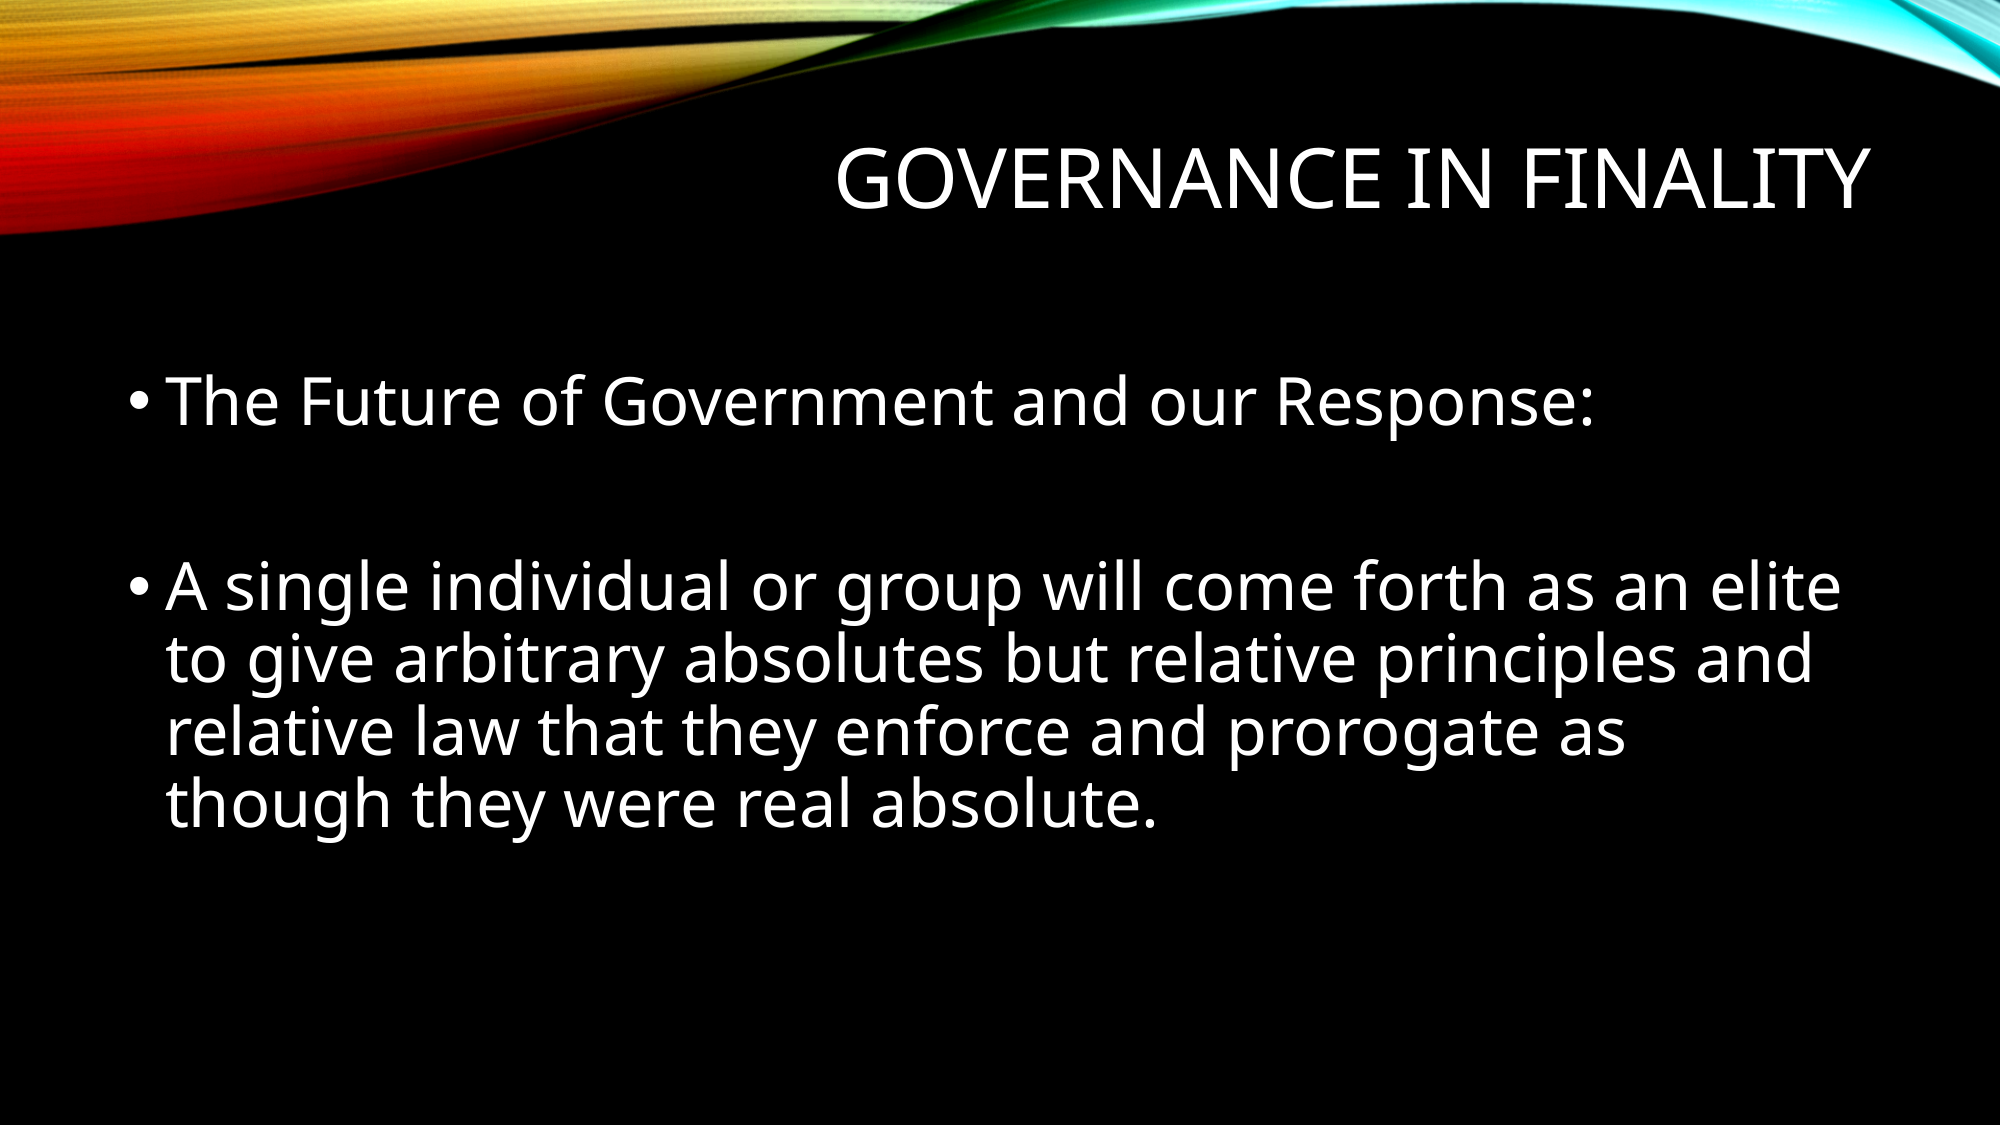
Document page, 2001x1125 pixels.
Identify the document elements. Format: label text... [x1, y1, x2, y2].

picture [0, 0, 2000, 237]
list The Future of Government and our Response: A single individual or group will come forth as an elite to give arbitrary absolutes but relative principles and relative law that they enforce and prorogate as though they were real absolute. [112, 360, 1888, 1021]
title Governance in Finality [474, 125, 1888, 338]
